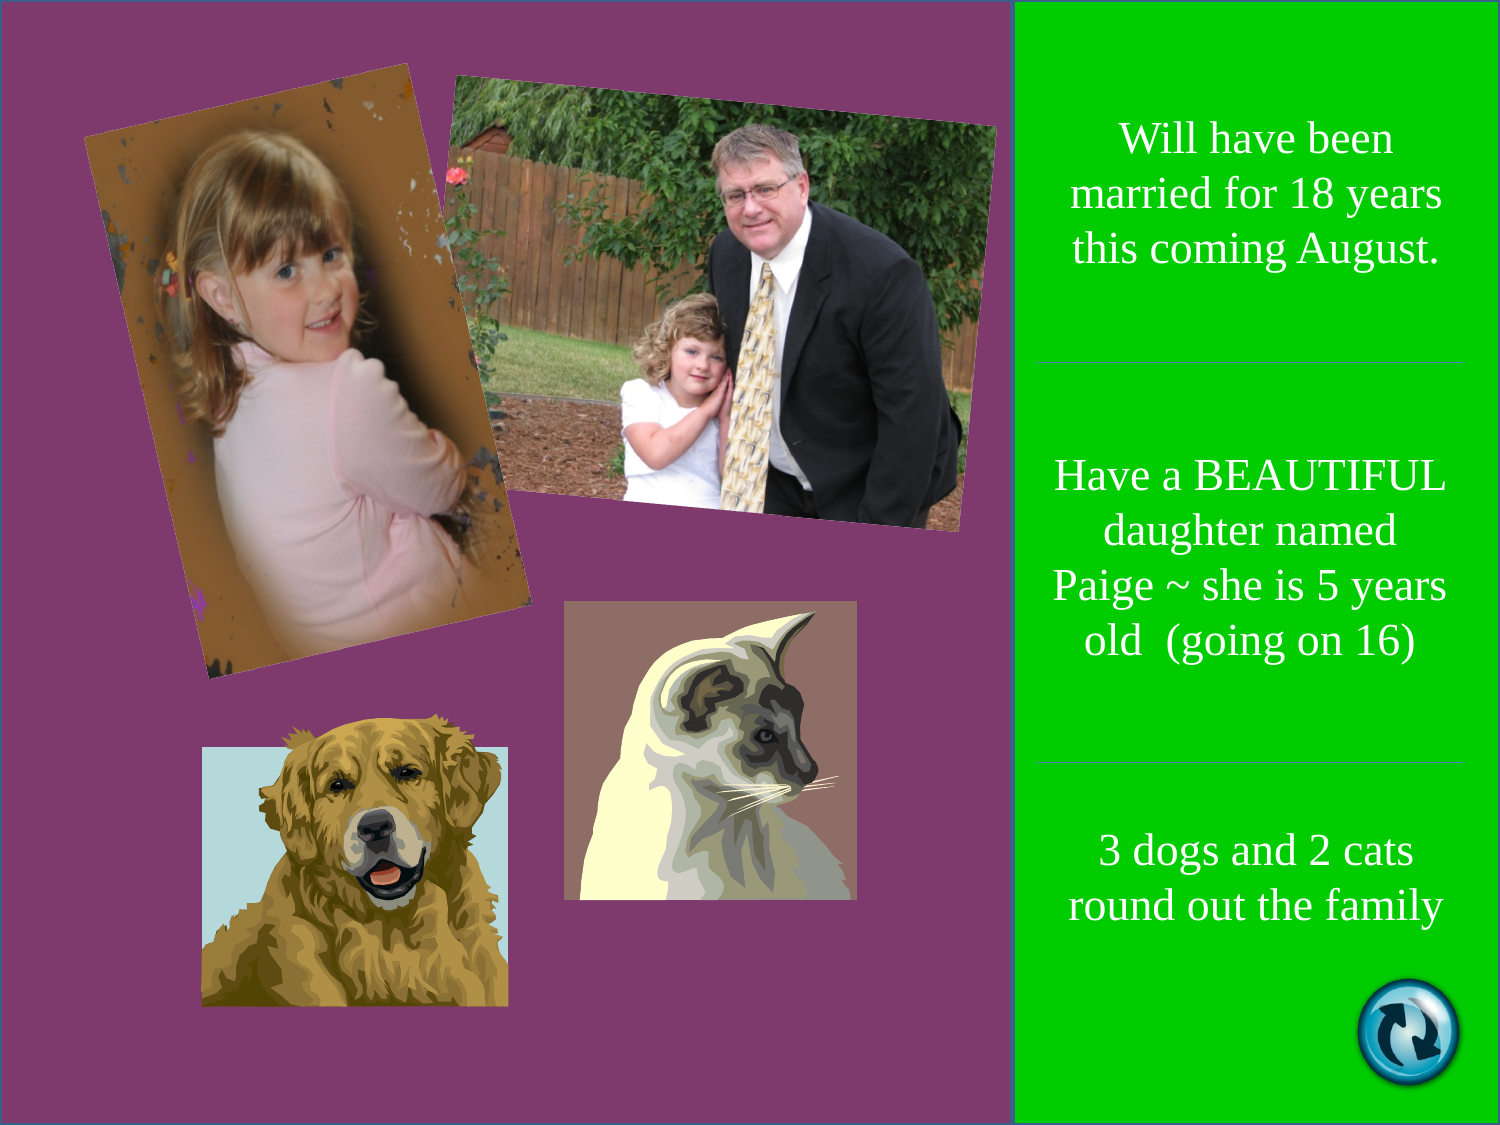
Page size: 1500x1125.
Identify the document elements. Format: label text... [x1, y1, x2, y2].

picture [562, 599, 859, 902]
picture [199, 712, 510, 1009]
text_box [1010, 0, 1500, 1125]
text_box Will have been married for 18 years this coming August. [1050, 99, 1463, 280]
picture [1349, 974, 1469, 1093]
text_box 3 dogs and 2 cats round out the family [1050, 812, 1463, 938]
text_box Have a BEAUTIFUL daughter named Paige ~ she is 5 years old (going on 16) [1037, 437, 1463, 673]
picture [85, 64, 996, 678]
text_box [0, 0, 1010, 1125]
